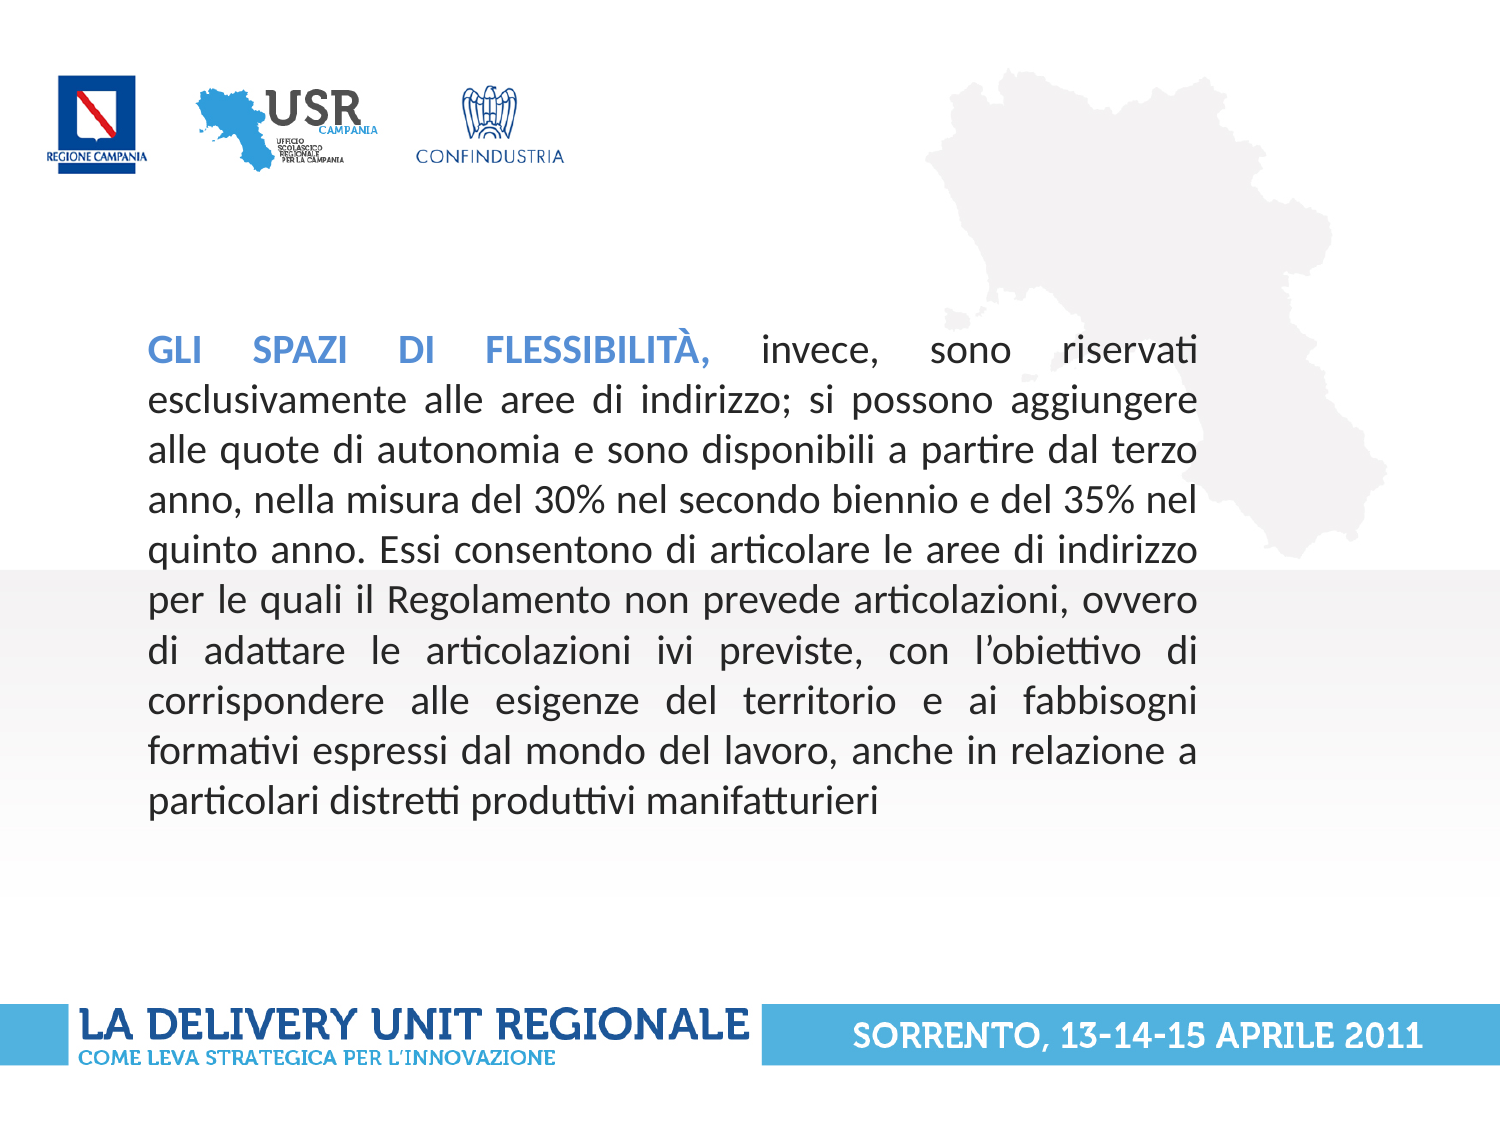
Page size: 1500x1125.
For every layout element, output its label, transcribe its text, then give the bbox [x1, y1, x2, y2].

title Gli spazi di flessibilità, invece, sono riservati esclusivamente alle aree di indirizzo; si possono aggiungere alle quote di autonomia e sono disponibili a partire dal terzo anno, nella misura del 30% nel secondo biennio e del 35% nel quinto anno. Essi consentono di articolare le aree di indirizzo per le quali il Regolamento non prevede articolazioni, ovvero di adattare le articolazioni ivi previste, con l’obiettivo di corrispondere alle esigenze del territorio e ai fabbisogni formativi espressi dal mondo del lavoro, anche in relazione a particolari distretti produttivi manifatturieri [147, 224, 1199, 914]
picture [0, 32, 1500, 1093]
